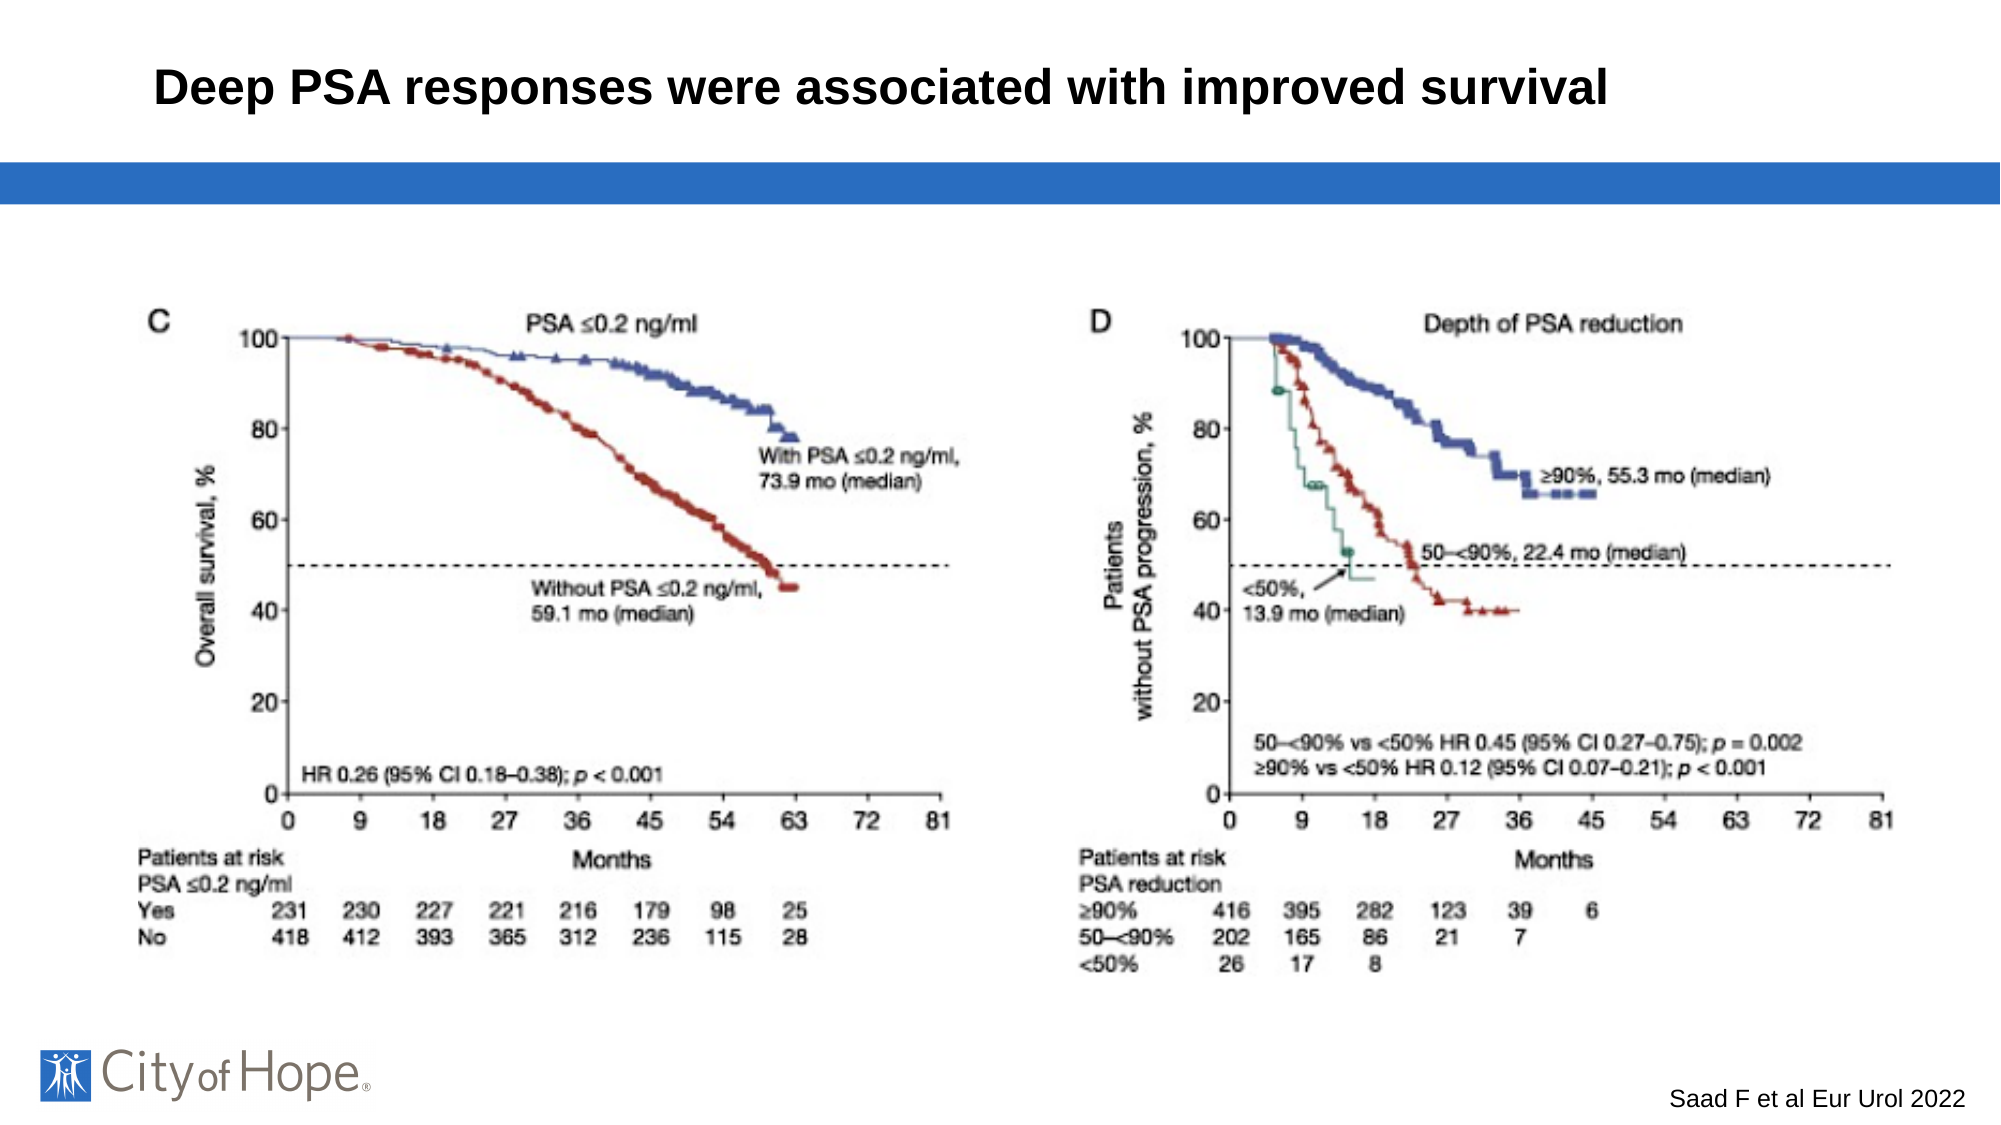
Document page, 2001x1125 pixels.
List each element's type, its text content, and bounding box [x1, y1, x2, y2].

text_box Saad F et al Eur Urol 2022 [1521, 1074, 1982, 1120]
title Deep PSA responses were associated with improved survival [138, 30, 1650, 139]
picture [138, 271, 1919, 979]
picture [36, 1039, 376, 1112]
